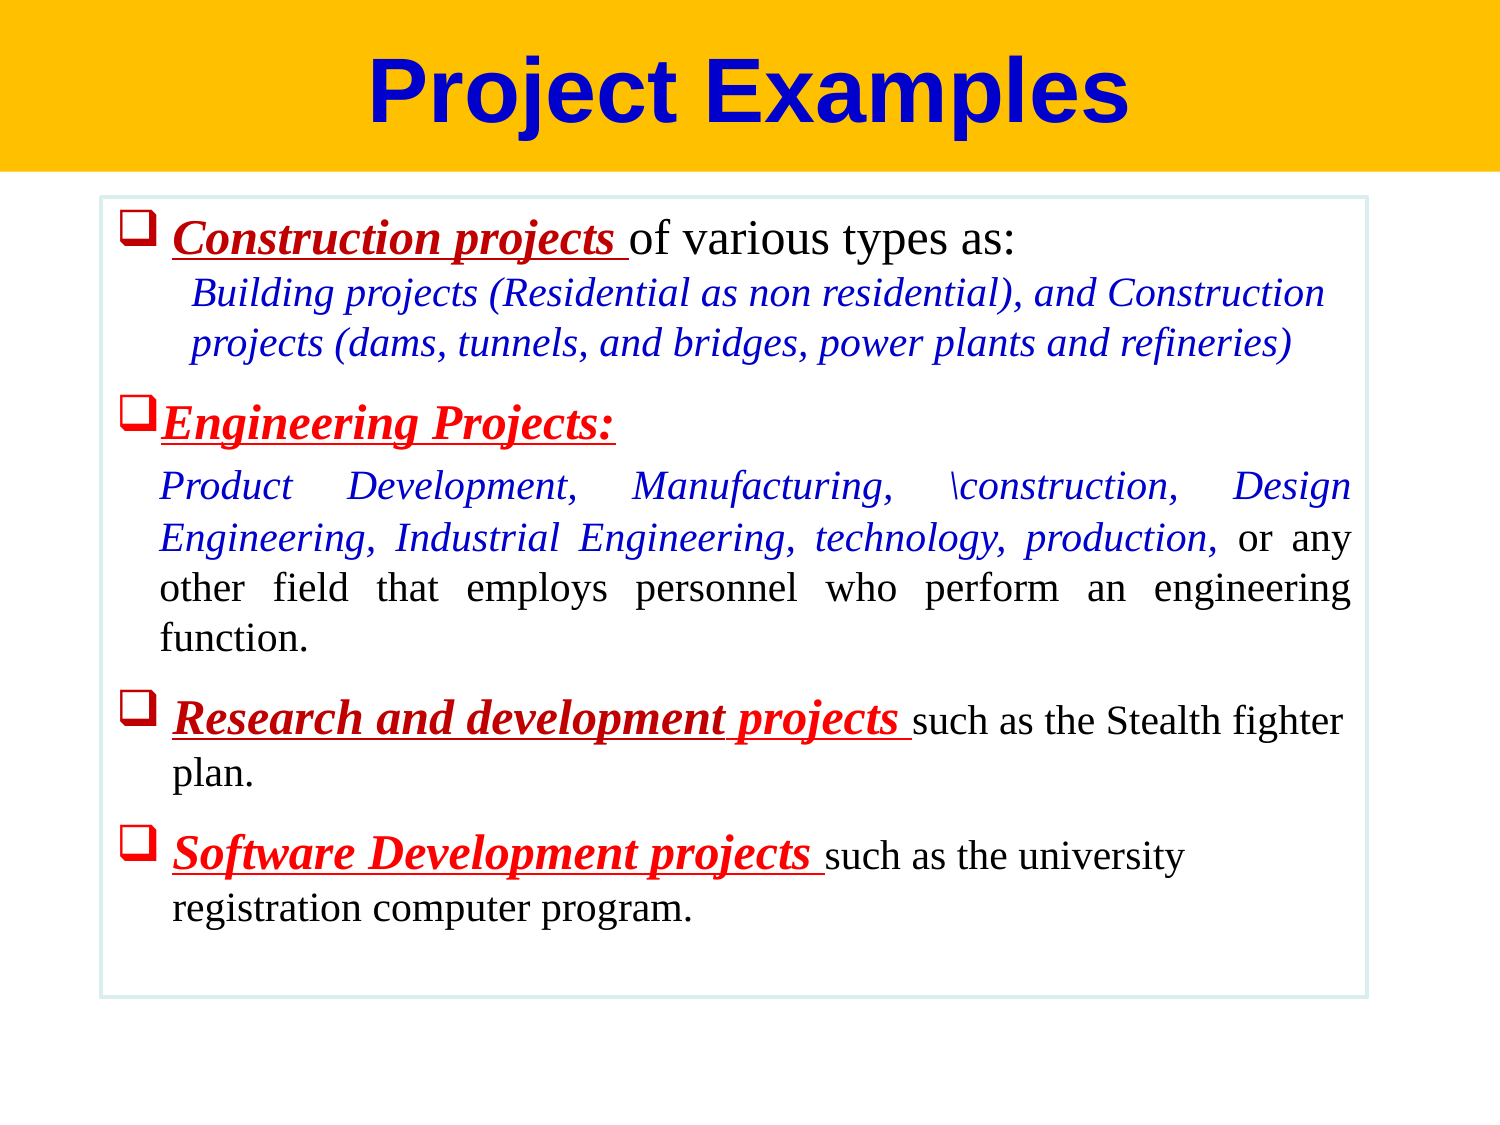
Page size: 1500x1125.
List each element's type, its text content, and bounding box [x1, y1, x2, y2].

list Construction projects of various types as: Building projects (Residential as non residential), and Construction projects (dams, tunnels, and bridges, power plants and refineries) Engineering Projects: Product Development, Manufacturing, \construction, Design Engineering, Industrial Engineering, technology, production, or any other field that employs personnel who perform an engineering function. Research and development projects such as the Stealth fighter plan. Software Development projects such as the university registration computer program. [99, 195, 1369, 999]
text_box Project Examples [0, 0, 1500, 172]
